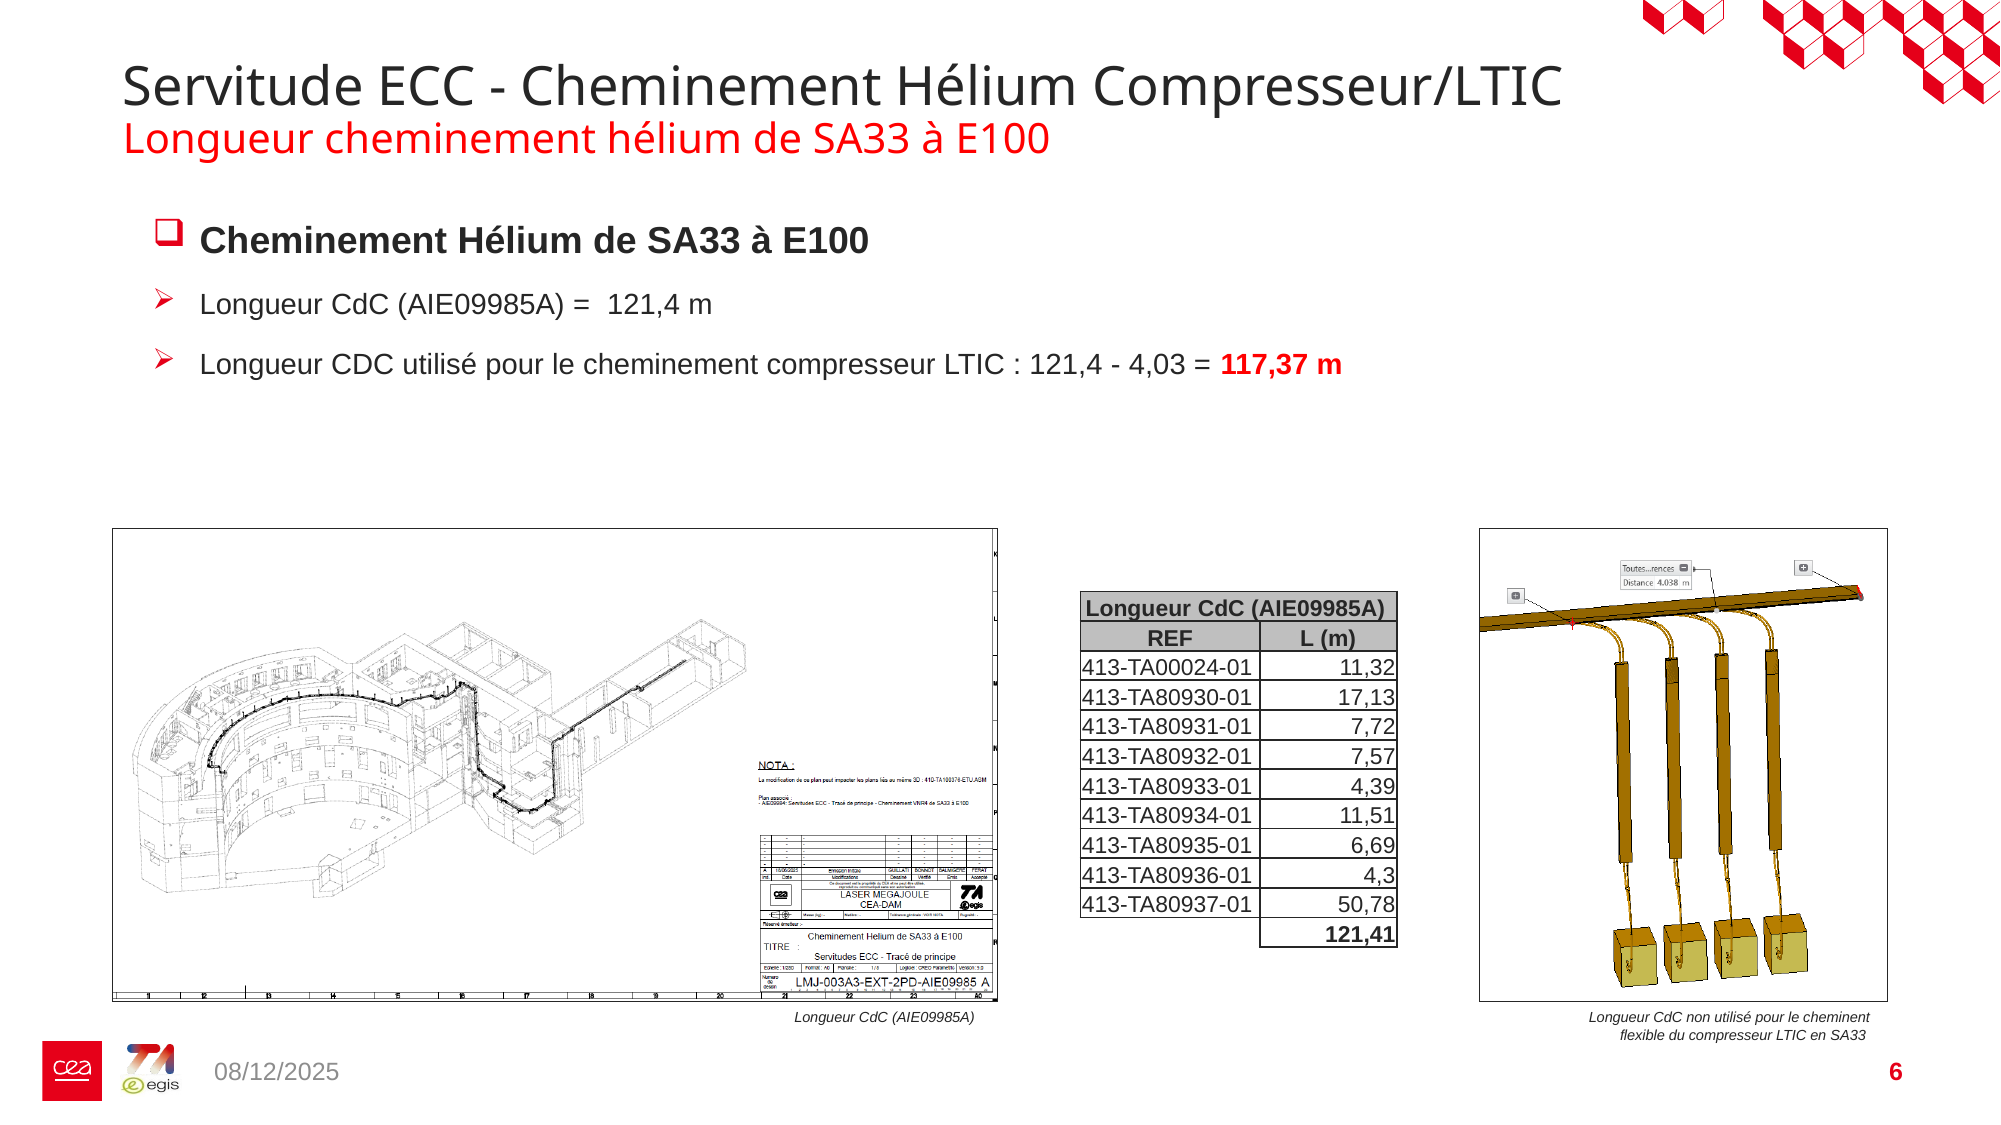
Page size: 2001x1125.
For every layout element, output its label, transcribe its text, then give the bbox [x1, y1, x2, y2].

title Servitude ECC - Cheminement Hélium Compresseur/LTIC Longueur cheminement hélium de SA33 à E100 [122, 51, 1878, 195]
slide_number 6 [1804, 1040, 1919, 1101]
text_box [112, 528, 1888, 1052]
text_box Cheminement Hélium de SA33 à E100 Longueur CdC (AIE09985A) = 121,4 m Longueur CDC utilisé pour le cheminement compresseur LTIC : 121,4 - 4,03 = 117,37‬ m [137, 208, 1805, 496]
picture [120, 1052, 182, 1097]
footer 08/12/2025 [199, 1052, 1571, 1101]
